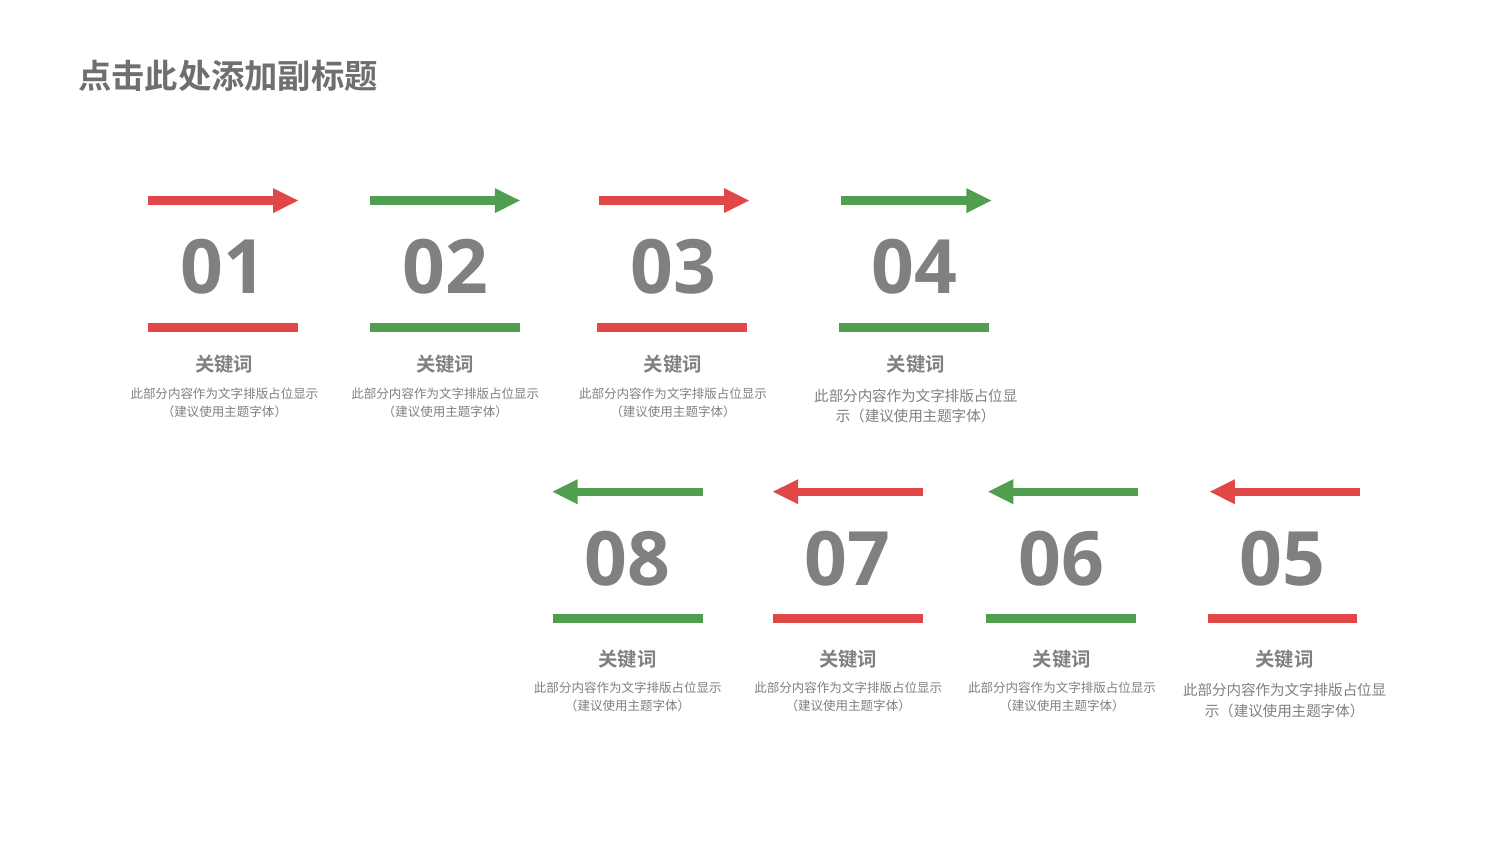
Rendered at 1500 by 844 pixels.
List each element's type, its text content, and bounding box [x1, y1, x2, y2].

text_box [515, 491, 1402, 733]
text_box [112, 200, 1033, 439]
text_box 点击此处添加副标题 [58, 45, 792, 106]
